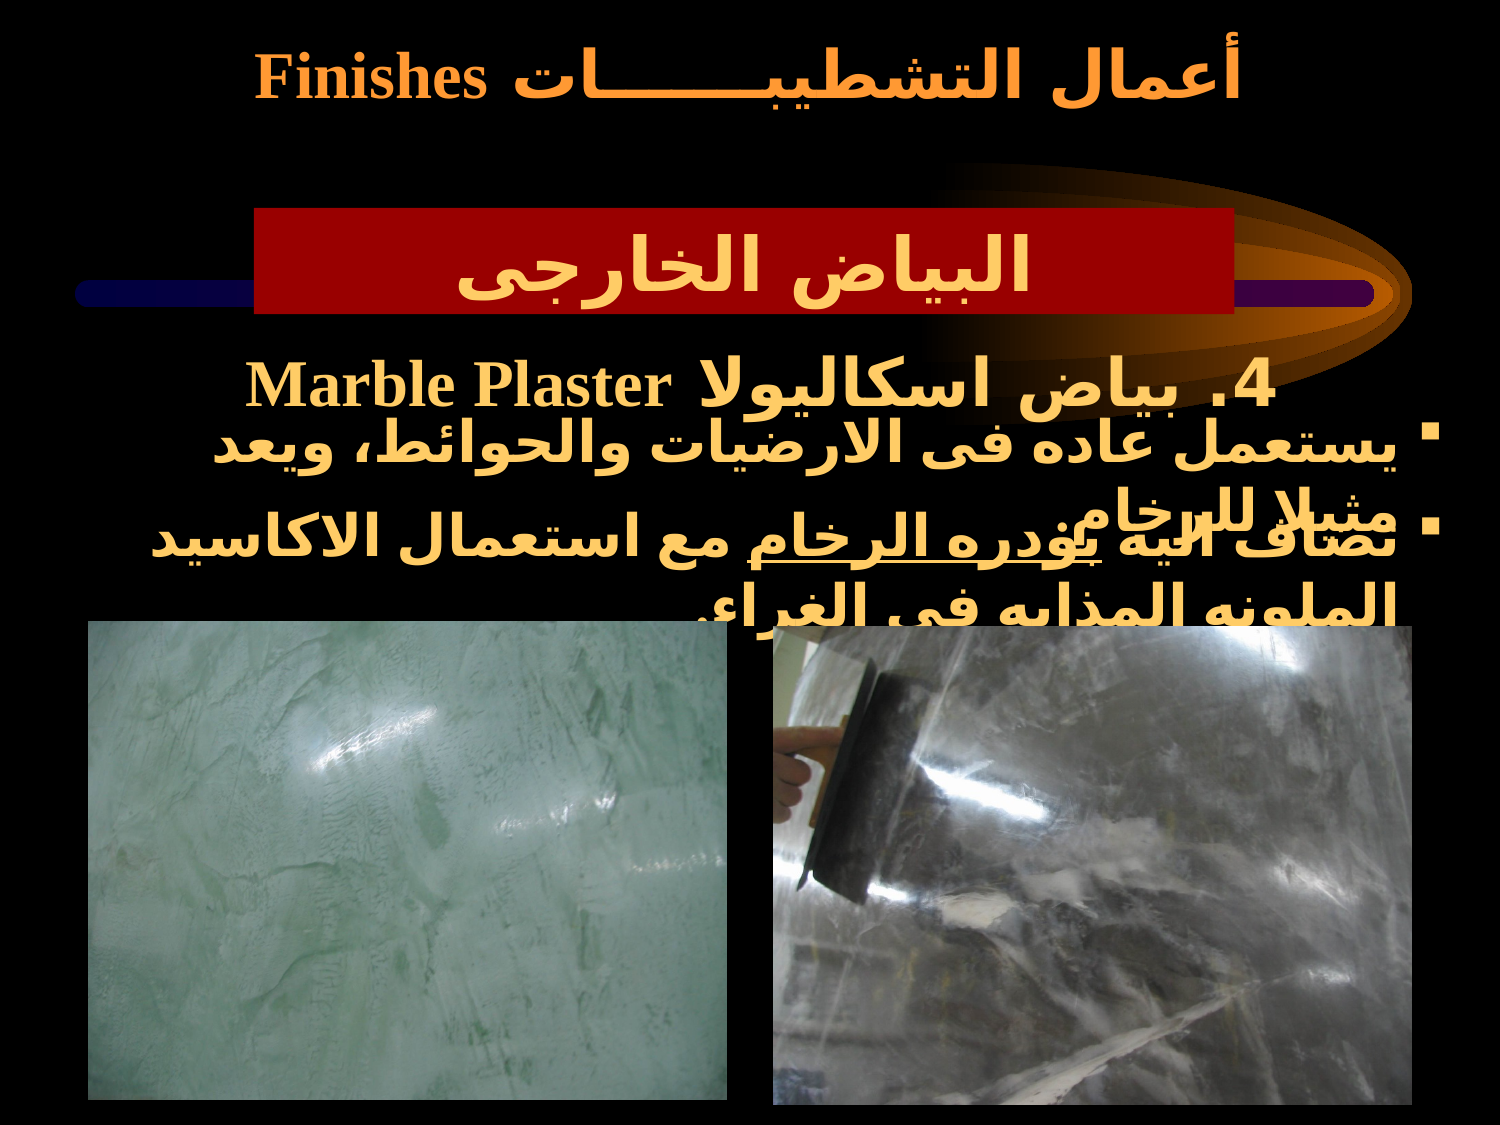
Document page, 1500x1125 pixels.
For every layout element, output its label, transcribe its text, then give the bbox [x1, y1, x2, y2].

text_box 4. بياض اسكاليولا Marble Plaster [478, 326, 1046, 420]
picture [88, 621, 727, 1100]
picture [773, 626, 1412, 1105]
text_box أعمال التشطيبـــــــات Finishes [183, 19, 1317, 126]
text_box البياض الخارجى [253, 207, 1235, 315]
text_box تضاف اليه بودره الرخام مع استعمال الاكاسيد الملونه المذابه فى الغراء. [29, 515, 1460, 621]
text_box يستعمل عاده فى الارضيات والحوائط، ويعد مثيلا للرخام. [88, 420, 1459, 515]
